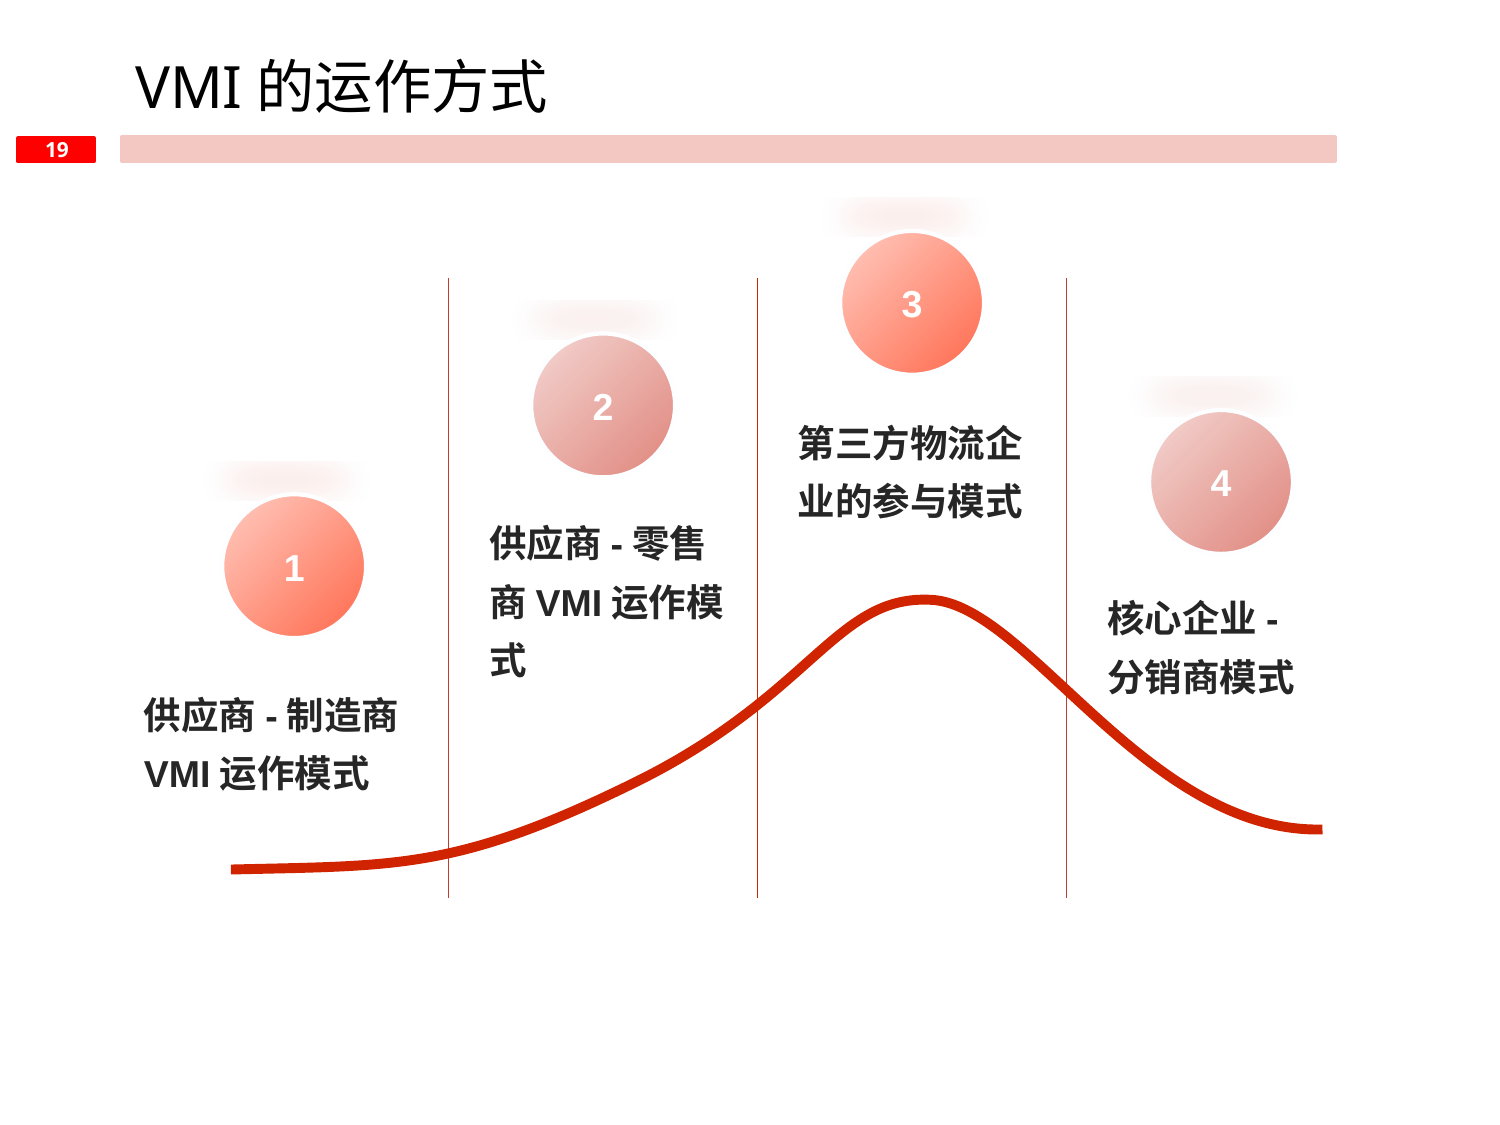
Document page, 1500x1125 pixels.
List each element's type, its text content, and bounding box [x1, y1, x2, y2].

text_box [1071, 691, 1323, 839]
text_box 4 [1146, 407, 1296, 556]
text_box 1 [220, 492, 369, 641]
text_box [453, 705, 753, 862]
text_box 2 [529, 331, 678, 480]
text_box VMI的运作方式 [120, 42, 563, 128]
text_box [230, 852, 444, 872]
text_box [762, 600, 1062, 851]
text_box 3 [838, 228, 987, 377]
text_box 第三方物流企业的参与模式 [798, 406, 1026, 600]
text_box 核心企业-分销商模式 [1107, 582, 1323, 778]
text_box 供应商-制造商VMI运作模式 [143, 678, 409, 857]
text_box 供应商-零售商VMI运作模式 [489, 506, 733, 712]
text_box [17, 129, 97, 189]
